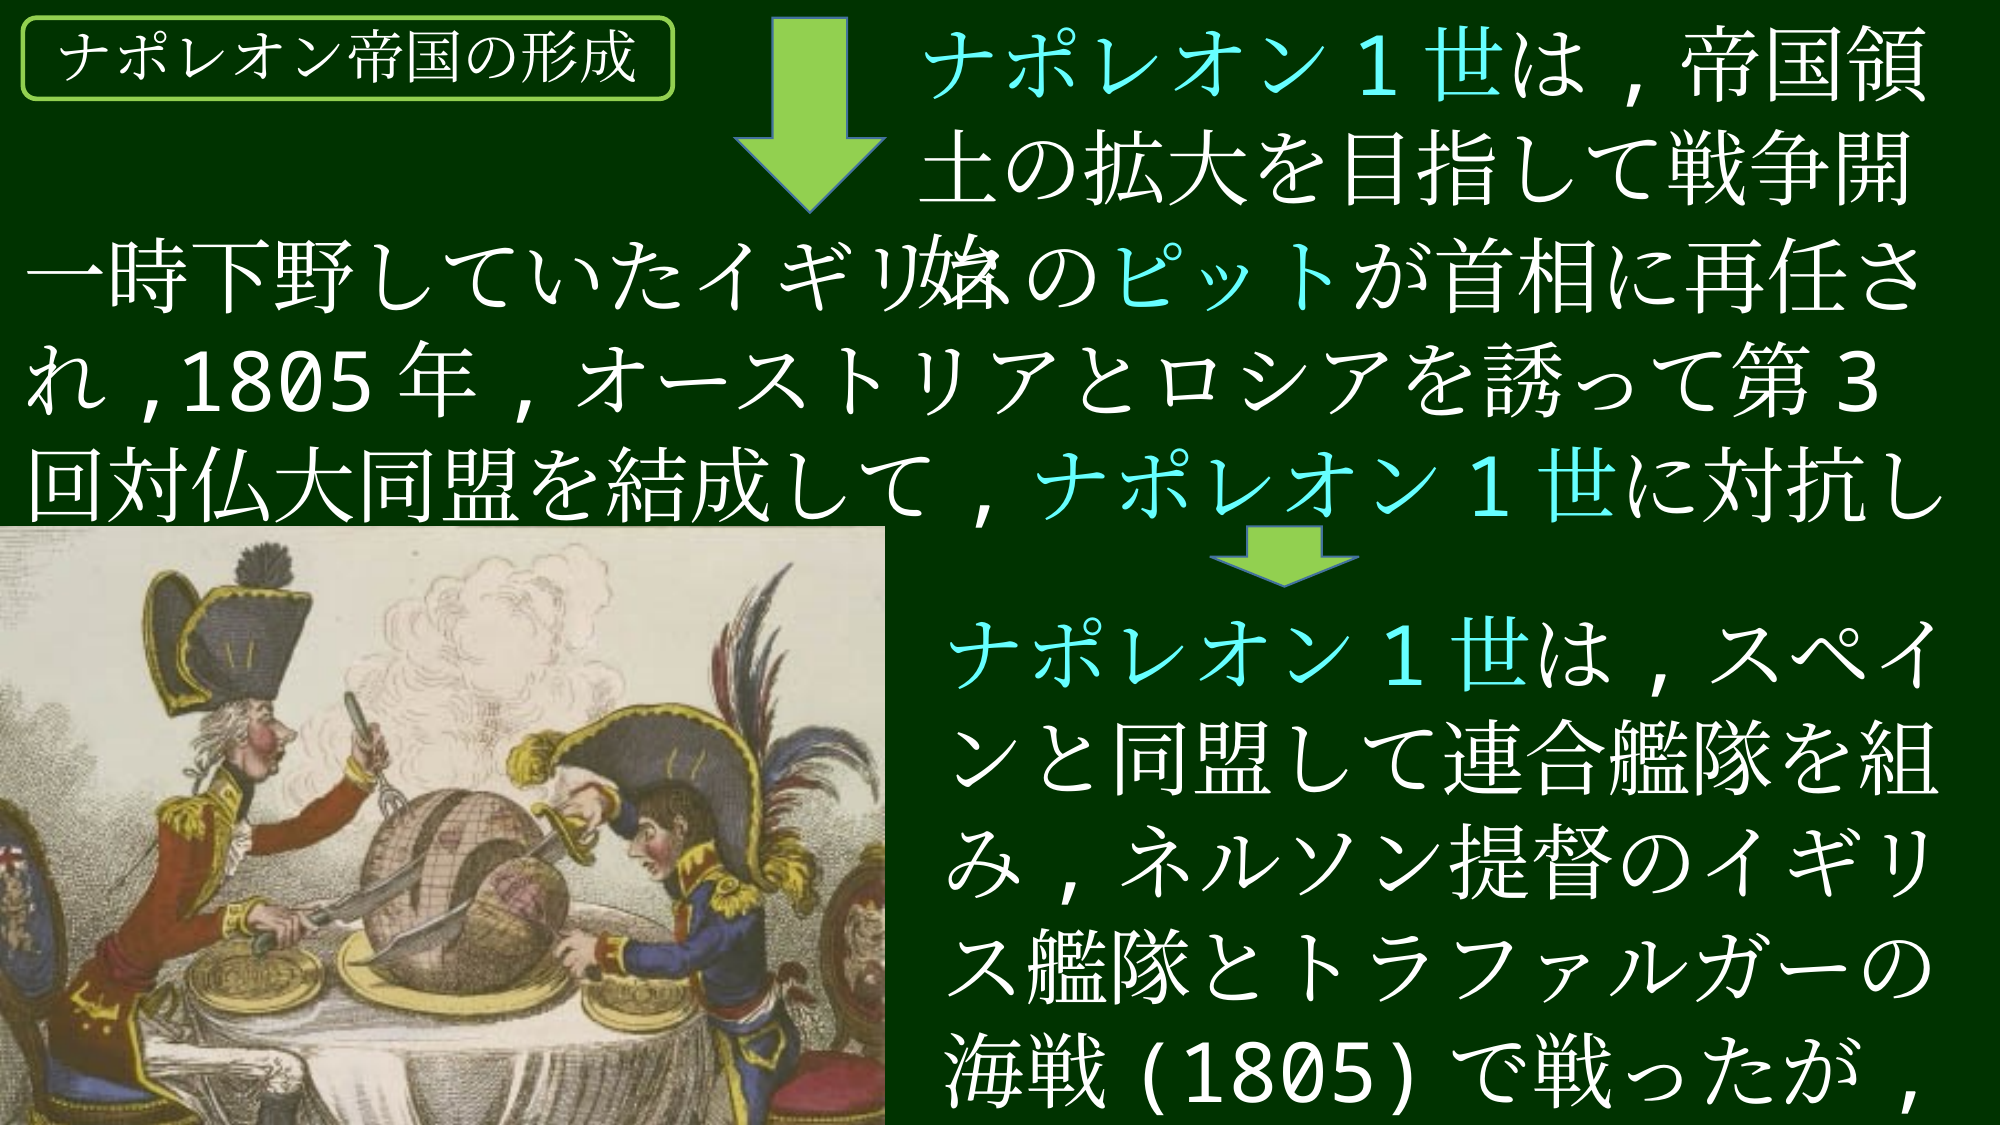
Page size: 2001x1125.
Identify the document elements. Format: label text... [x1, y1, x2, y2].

text_box [732, 16, 887, 212]
text_box 一時下野していたイギリスのピットが首相に再任され,1805年,オーストリアとロシアを誘って第3回対仏大同盟を結成して,ナポレオン1世に対抗した。 [8, 212, 2000, 540]
text_box ナポレオン1世は,スペインと同盟して連合艦隊を組み,ネルソン提督のイギリス艦隊とトラファルガーの海戦(1805)で戦ったが,敗れた。 [926, 590, 2000, 1108]
text_box ナポレオン1世は,帝国領土の拡大を目指して戦争開始 [901, 0, 1977, 231]
text_box [1209, 525, 1360, 588]
text_box [21, 16, 674, 100]
picture [0, 526, 885, 1125]
text_box ナポレオン帝国の形成 [39, 12, 657, 99]
